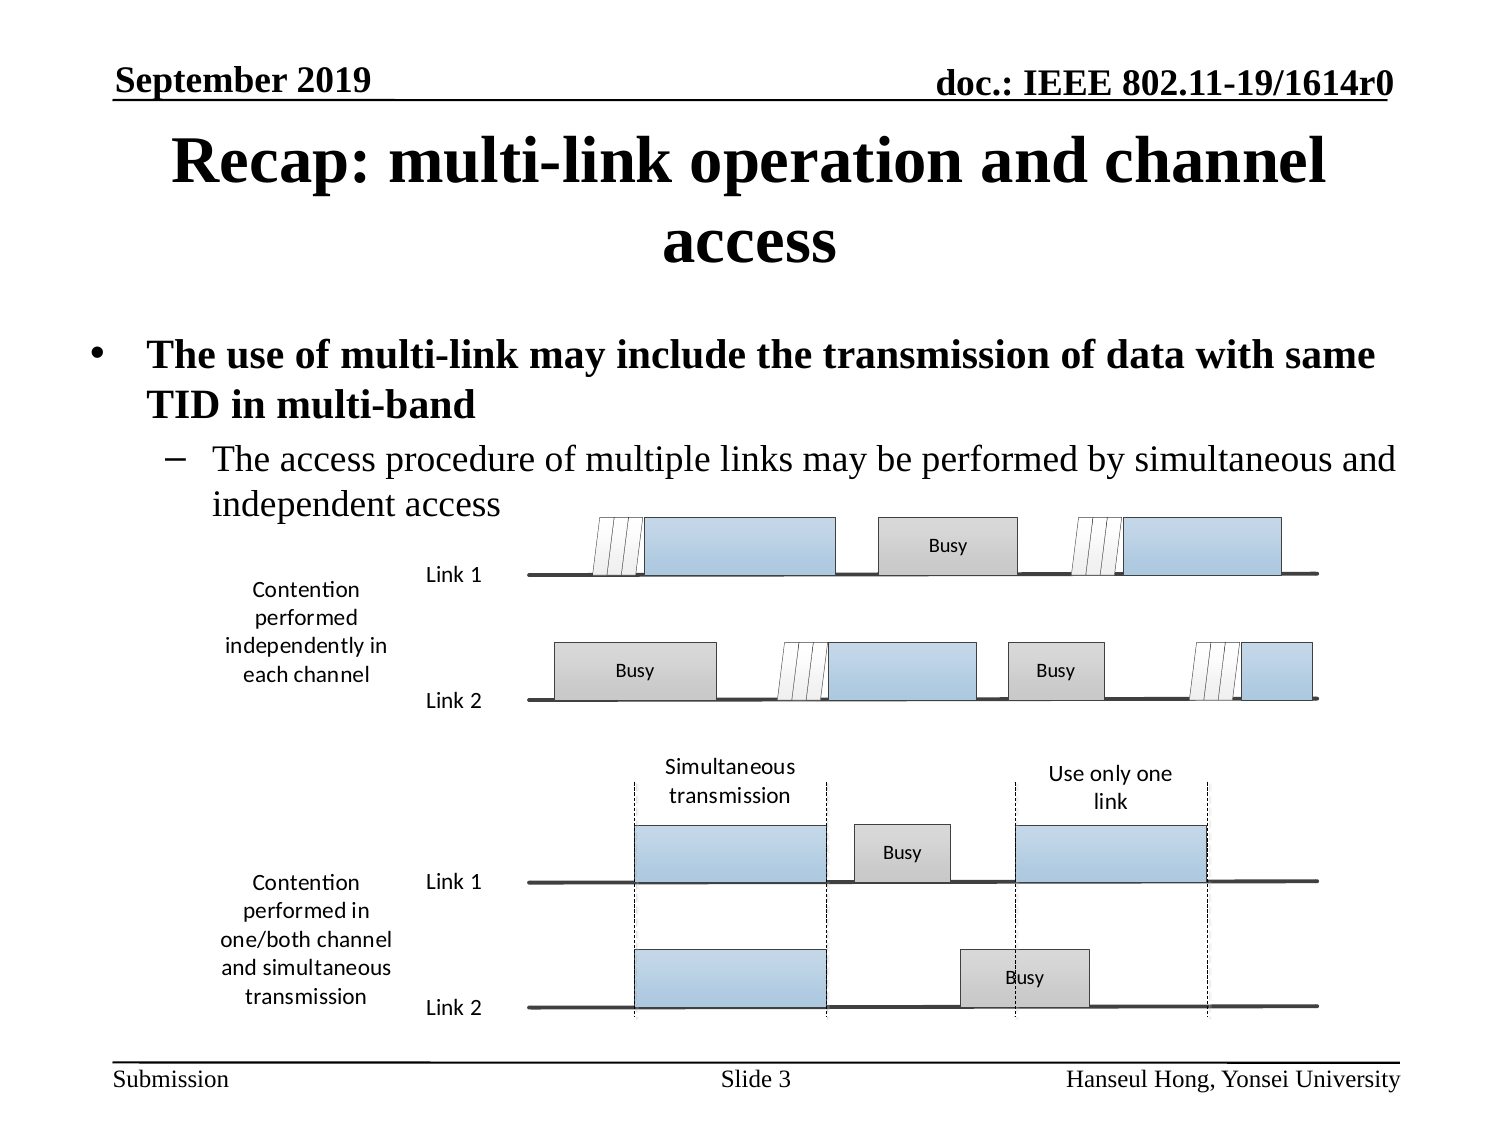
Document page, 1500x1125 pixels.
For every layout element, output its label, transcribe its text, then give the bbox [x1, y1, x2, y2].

list The use of multi-link may include the transmission of data with same TID in multi-band The access procedure of multiple links may be performed by simultaneous and independent access [74, 318, 1426, 1062]
title Recap: multi-link operation and channel access [74, 101, 1426, 290]
picture [206, 514, 1320, 1035]
